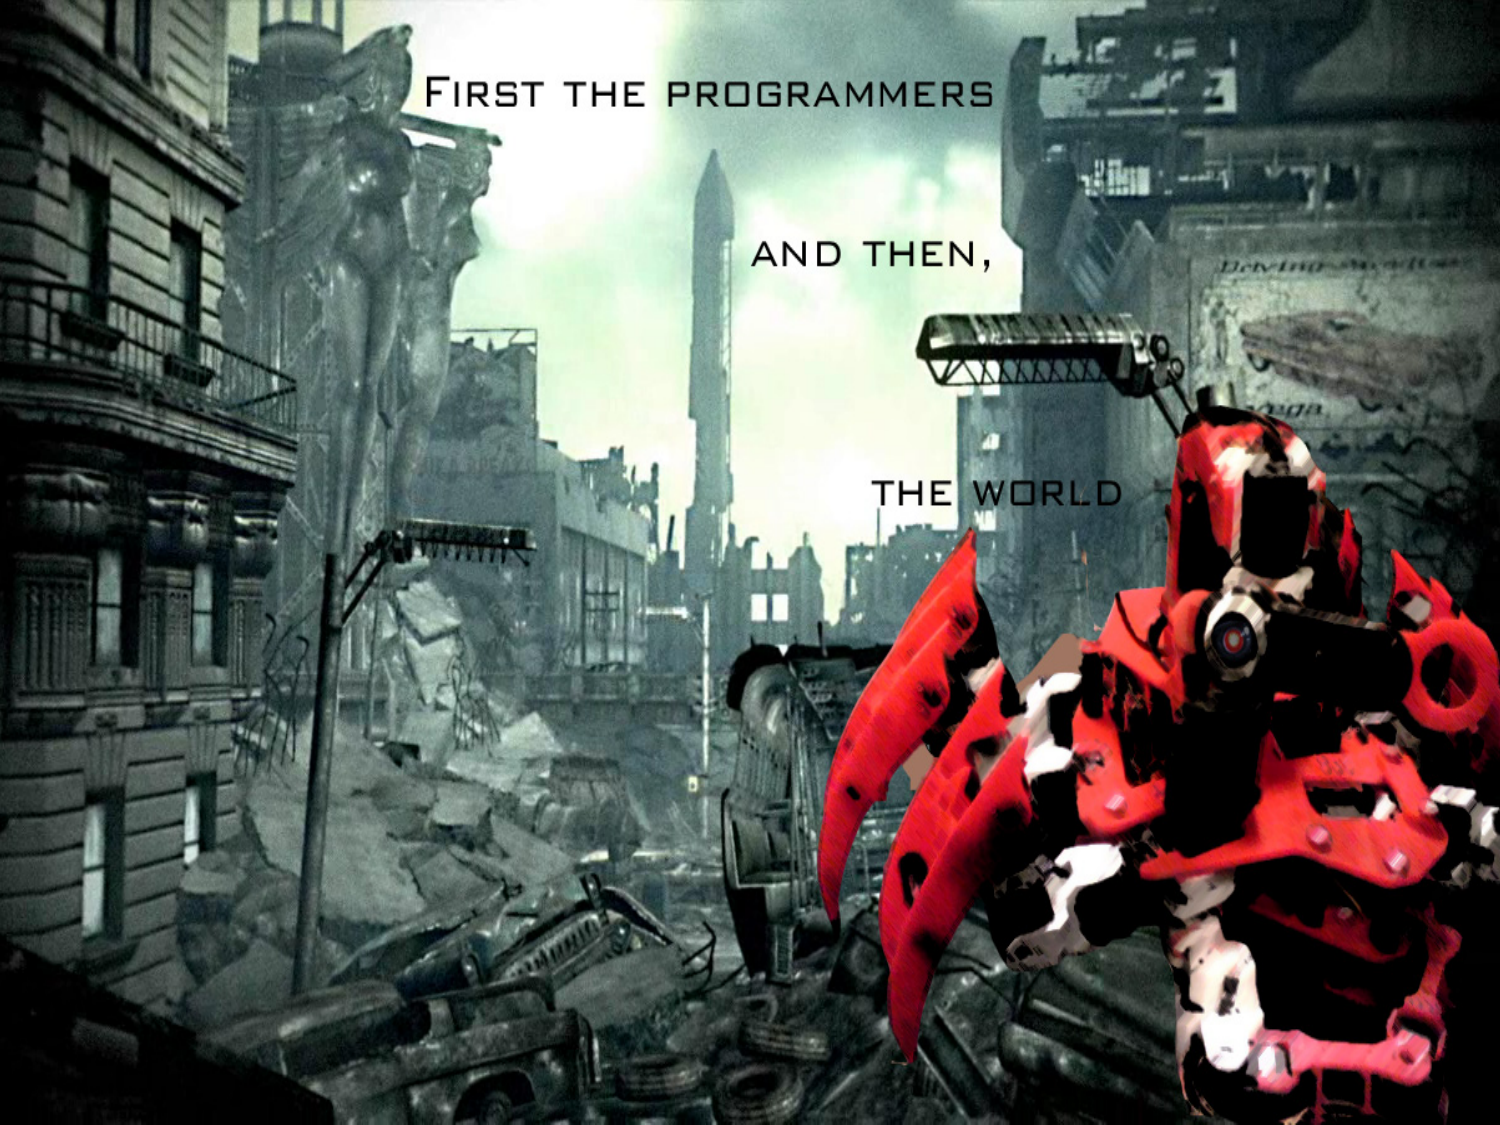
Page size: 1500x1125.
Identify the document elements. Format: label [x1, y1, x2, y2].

list [0, 0, 1500, 1125]
